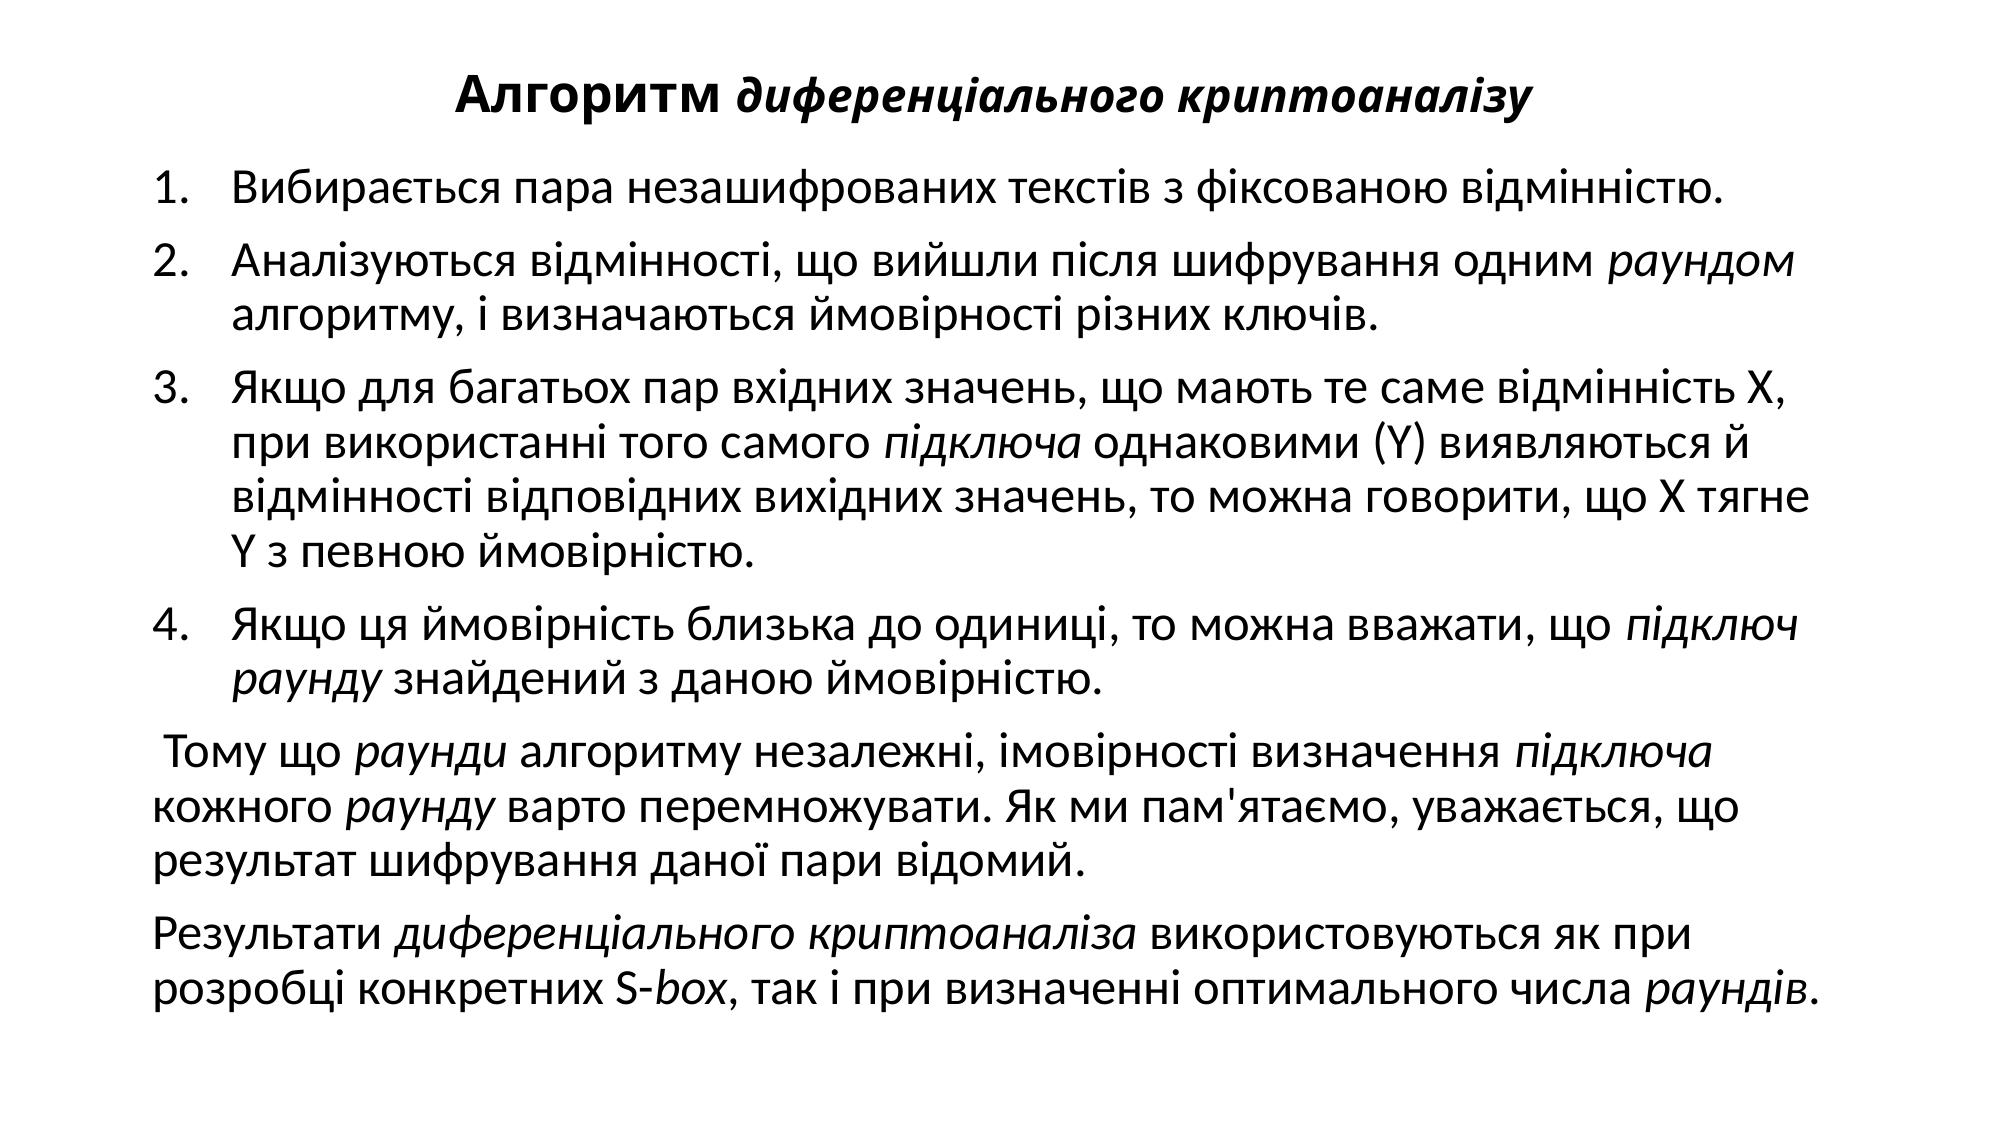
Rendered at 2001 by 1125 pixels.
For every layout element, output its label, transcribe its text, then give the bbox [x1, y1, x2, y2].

title Алгоритм диференціального криптоаналізу [137, 59, 1863, 133]
list Вибирається пара незашифрованих текстів з фіксованою відмінністю. Аналізуються відмінності, що вийшли після шифрування одним раундом алгоритму, і визначаються ймовірності різних ключів. Якщо для багатьох пар вхідних значень, що мають те саме відмінність Х, при використанні того самого підключа однаковими (Y) виявляються й відмінності відповідних вихідних значень, то можна говорити, що Х тягне Y з певною ймовірністю. Якщо ця ймовірність близька до одиниці, то можна вважати, що підключ раунду знайдений з даною ймовірністю. Тому що раунди алгоритму незалежні, імовірності визначення підключа кожного раунду варто перемножувати. Як ми пам'ятаємо, уважається, що результат шифрування даної пари відомий. Результати диференціального криптоаналіза використовуються як при розробці конкретних S-box, так і при визначенні оптимального числа раундів. [137, 152, 1863, 1035]
